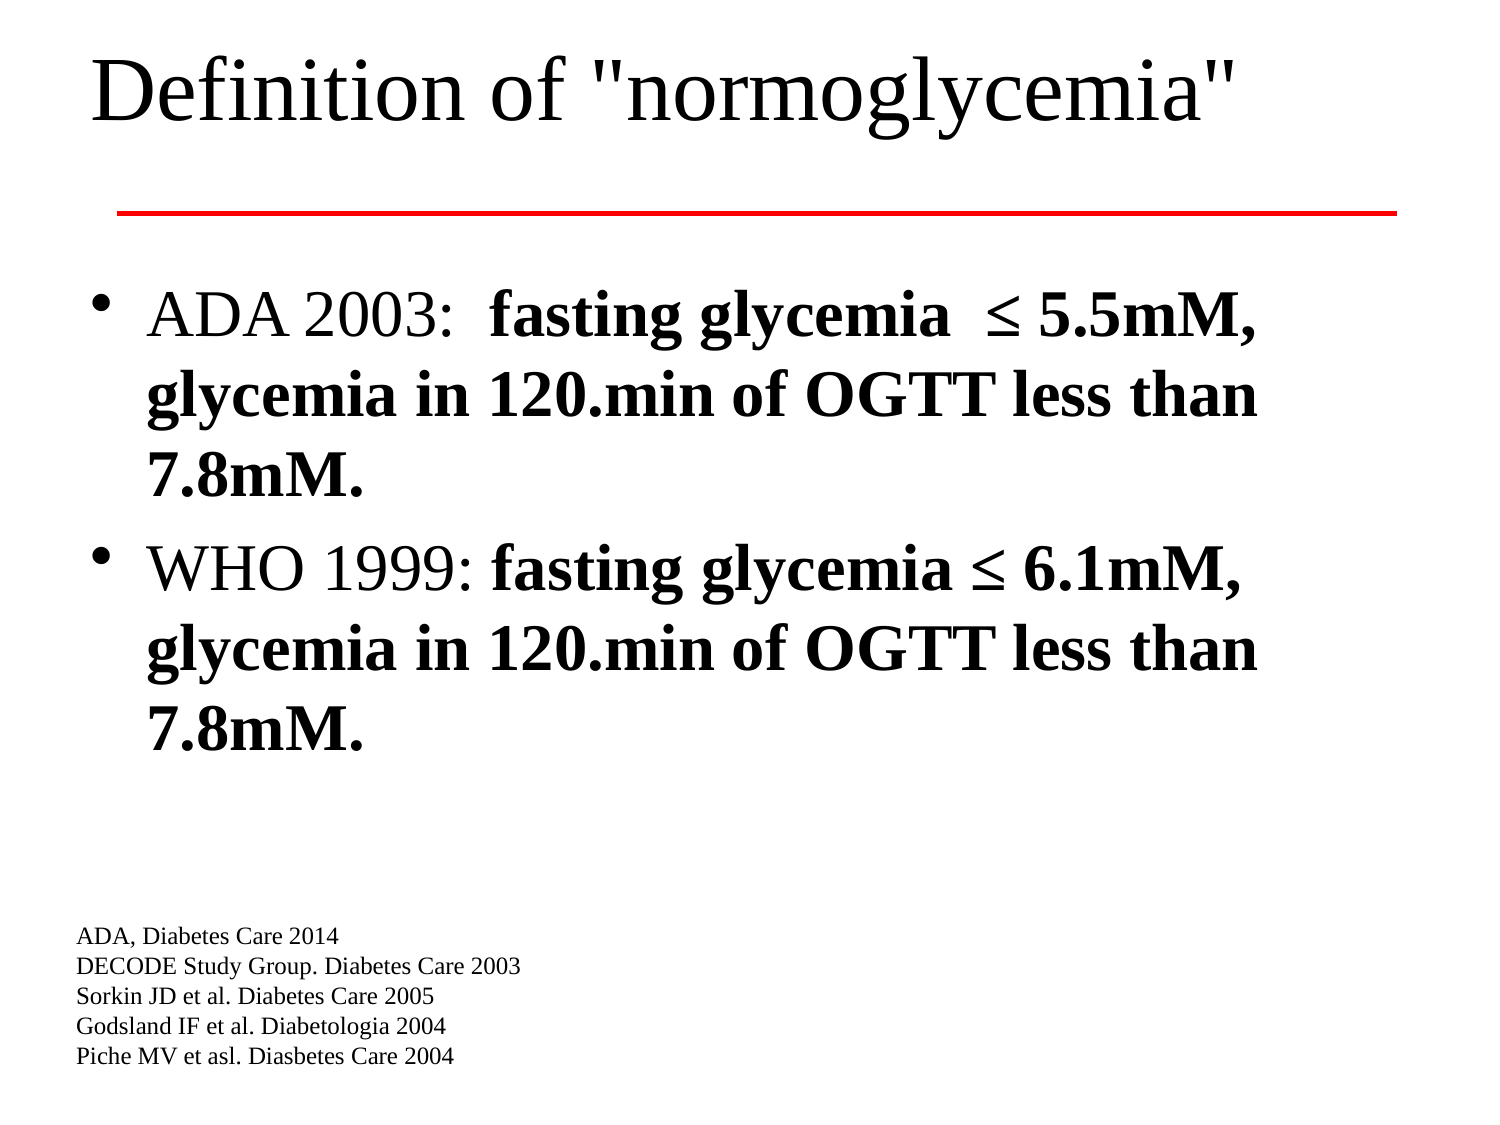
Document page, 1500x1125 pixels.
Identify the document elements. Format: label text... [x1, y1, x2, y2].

text_box ADA, Diabetes Care 2014 DECODE Study Group. Diabetes Care 2003 Sorkin JD et al. Diabetes Care 2005 Godsland IF et al. Diabetologia 2004 Piche MV et asl. Diasbetes Care 2004 [61, 912, 887, 1077]
title Definition of "normoglycemia" [74, 44, 1426, 233]
list ADA 2003: fasting glycemia ≤ 5.5mM, glycemia in 120.min of OGTT less than 7.8mM. WHO 1999: fasting glycemia ≤ 6.1mM, glycemia in 120.min of OGTT less than 7.8mM. [74, 262, 1426, 1006]
